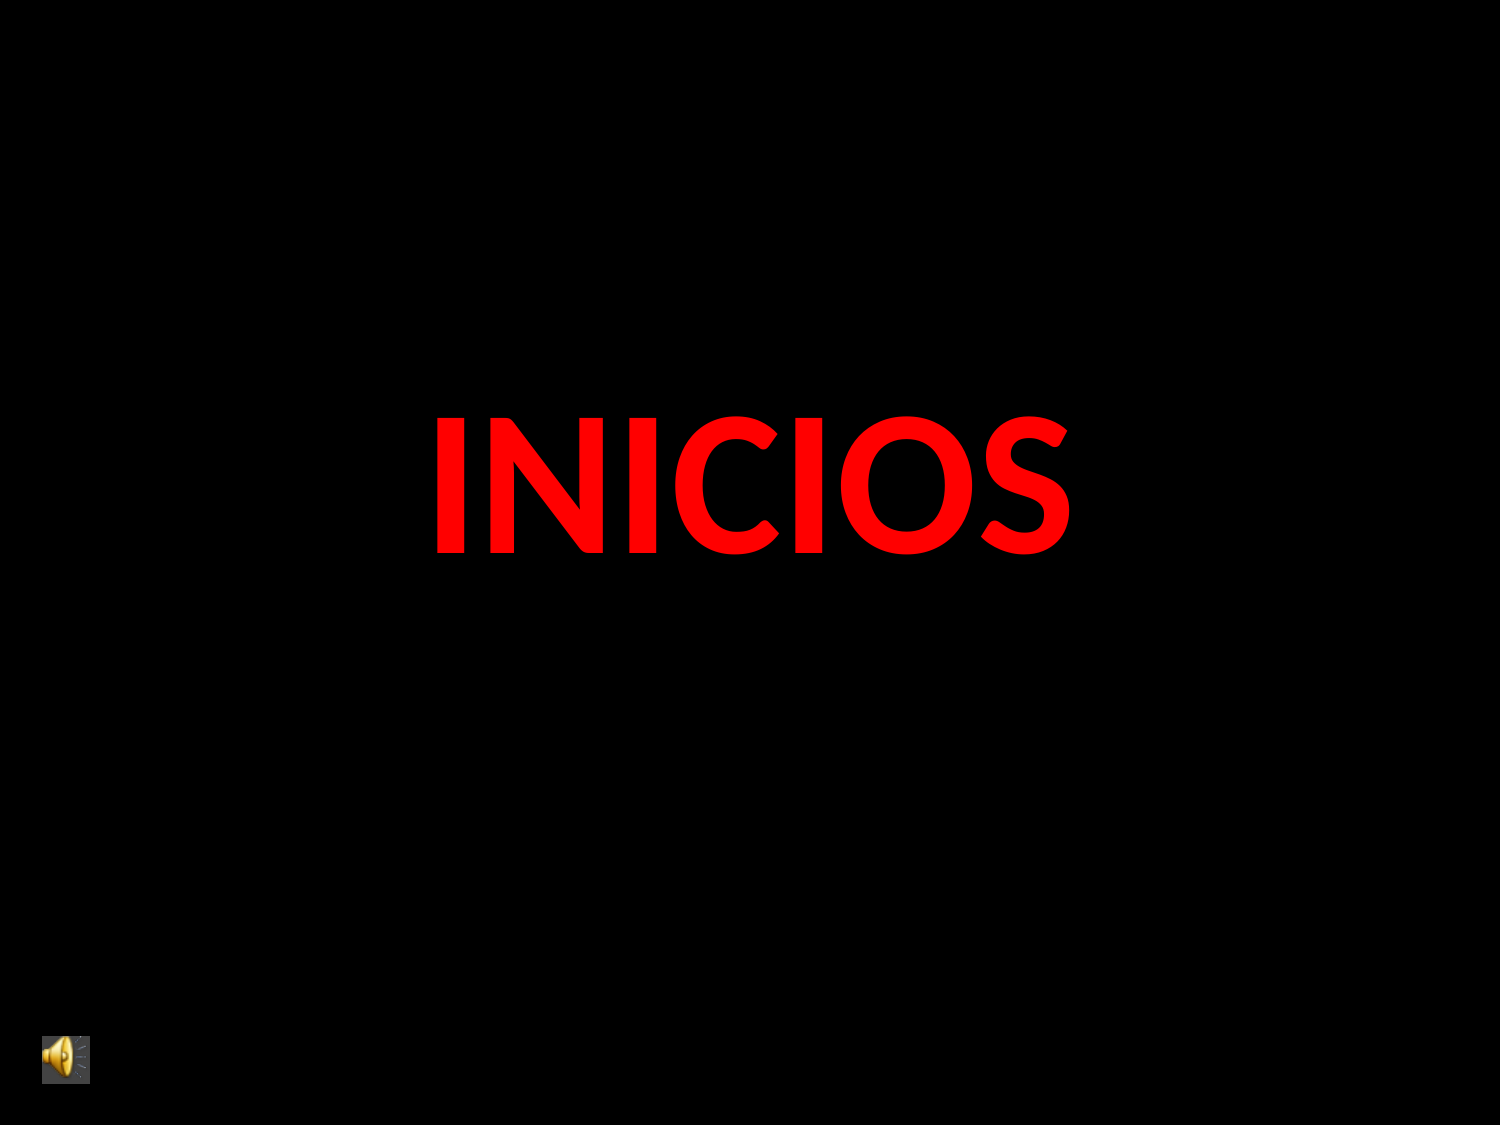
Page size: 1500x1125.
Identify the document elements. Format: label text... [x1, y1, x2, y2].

title INICIOS [112, 349, 1388, 591]
picture [40, 1034, 92, 1086]
